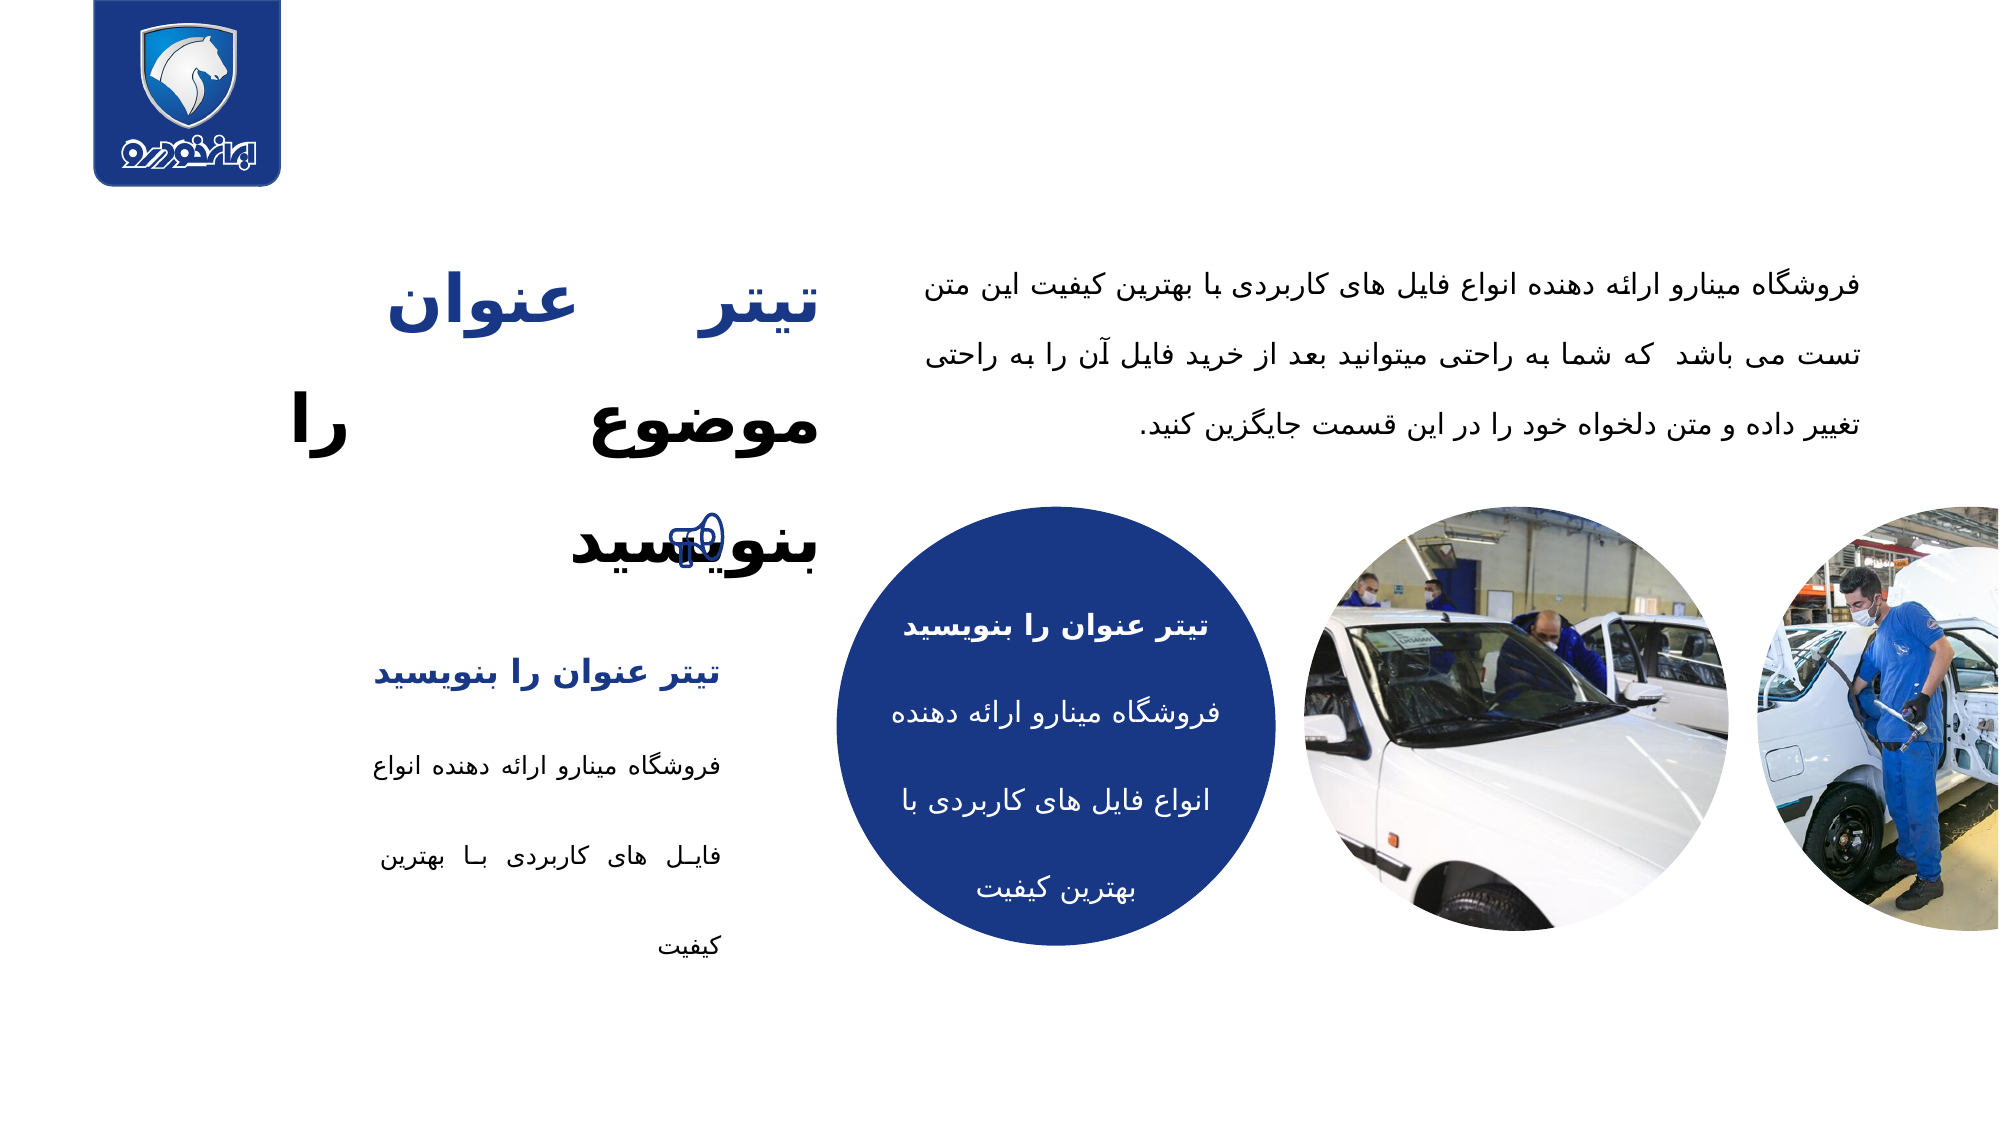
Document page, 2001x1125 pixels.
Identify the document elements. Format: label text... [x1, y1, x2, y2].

text_box [1247, 615, 1277, 837]
picture [1757, 506, 1999, 931]
text_box [835, 616, 865, 837]
text_box [93, 0, 281, 187]
text_box فروشگاه مینارو ارائه دهنده انواع فایل های کاربردی با بهترین کیفیت این متن تست می باشد که شما به راحتی میتوانید بعد از خرید فایل آن را به راحتی تغییر داده و متن دلخواه خود را در این قسمت جایگزین کنید. [908, 223, 1876, 448]
text_box تیتر عنوان را بنویسید فروشگاه مینارو ارائه دهنده انواع فایل های کاربردی با بهترین کیفیت [865, 546, 1247, 911]
text_box تیتر عنوان را بنویسید فروشگاه مینارو ارائه دهنده انواع فایل های کاربردی با بهترین کیفیت [354, 562, 737, 967]
picture [109, 12, 265, 186]
text_box تیتر عنوان موضوع را بنویسید [274, 208, 837, 584]
text_box [668, 512, 725, 569]
picture [1304, 506, 1729, 931]
text_box [928, 505, 1184, 546]
text_box [935, 911, 1177, 947]
